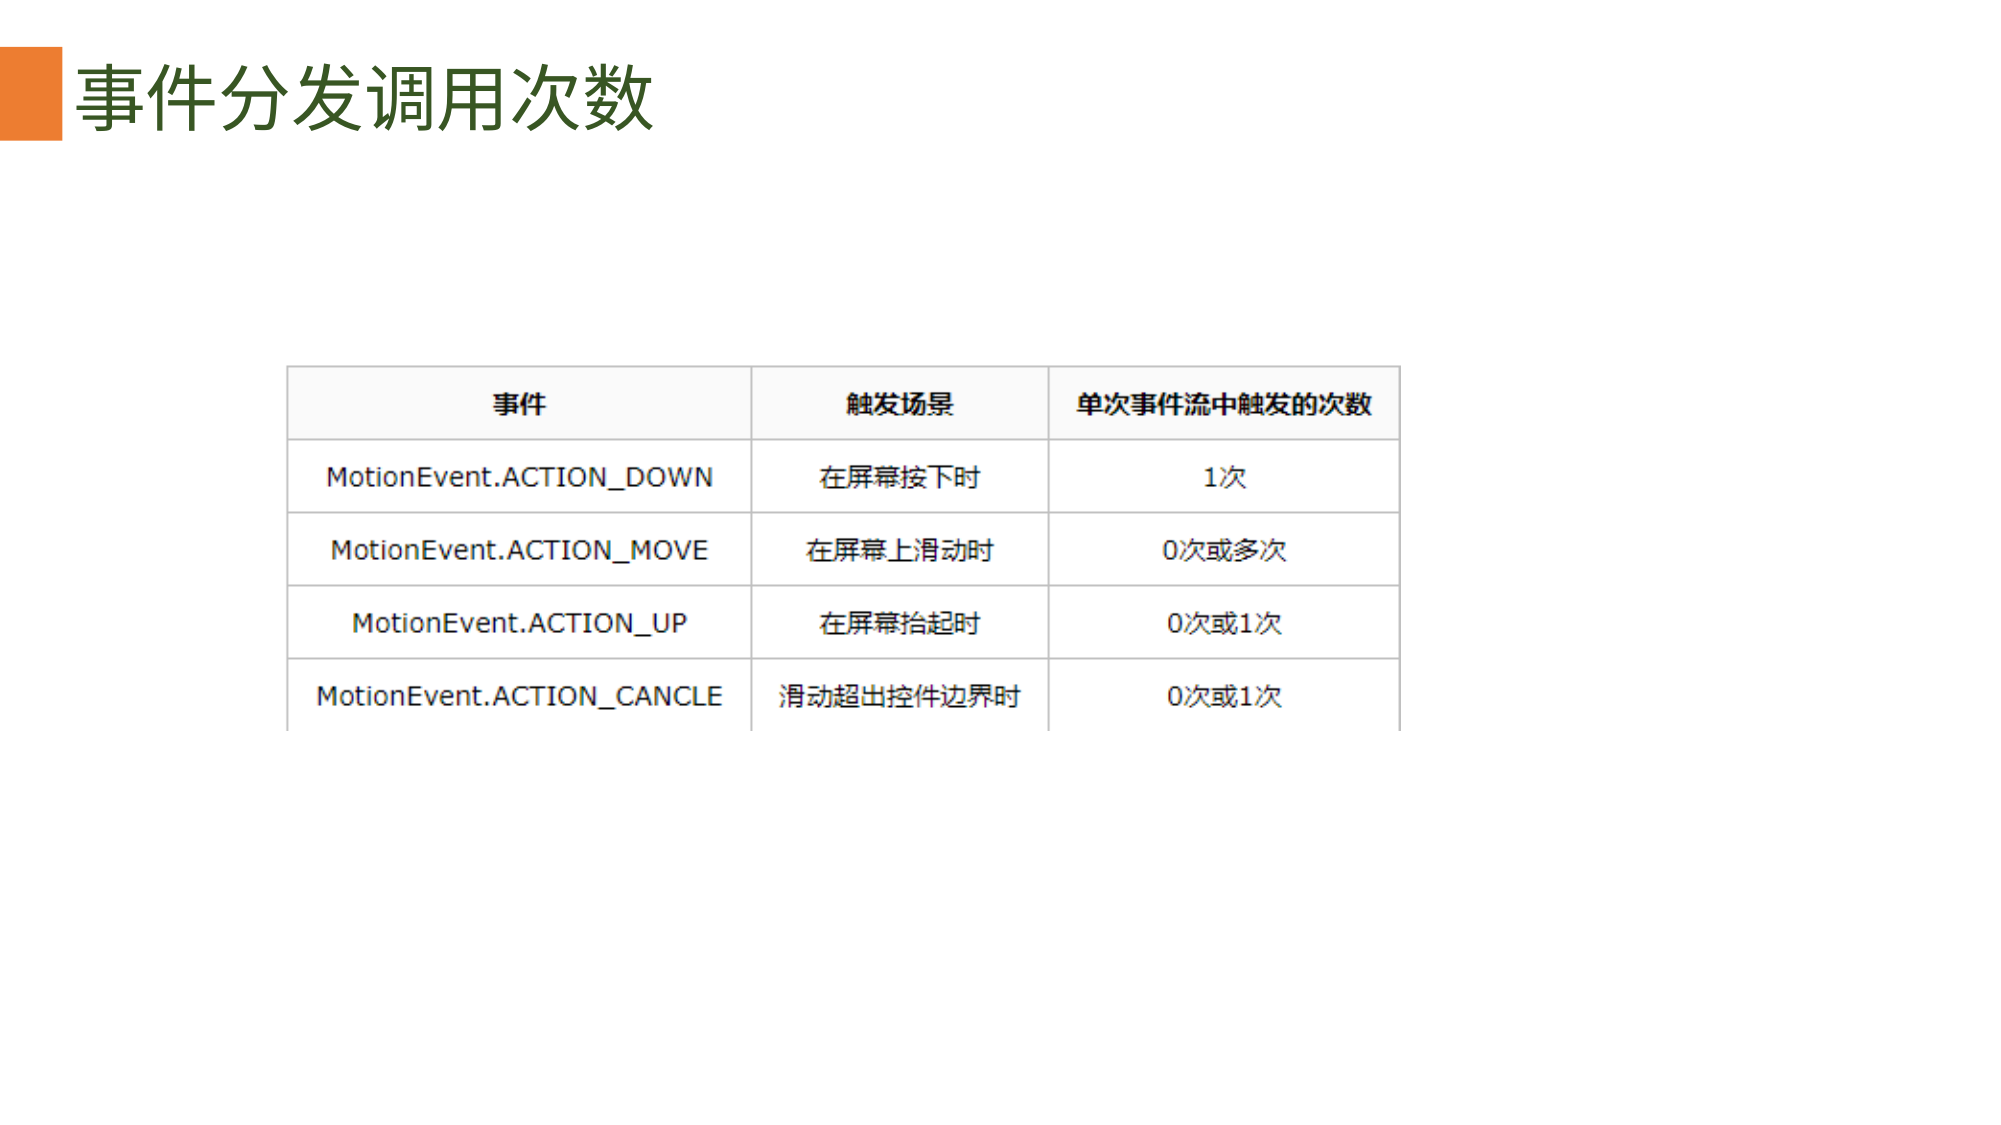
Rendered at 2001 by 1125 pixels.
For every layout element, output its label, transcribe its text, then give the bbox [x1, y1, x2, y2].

picture [283, 364, 1401, 731]
text_box 事件分发调用次数 [62, 47, 1938, 144]
